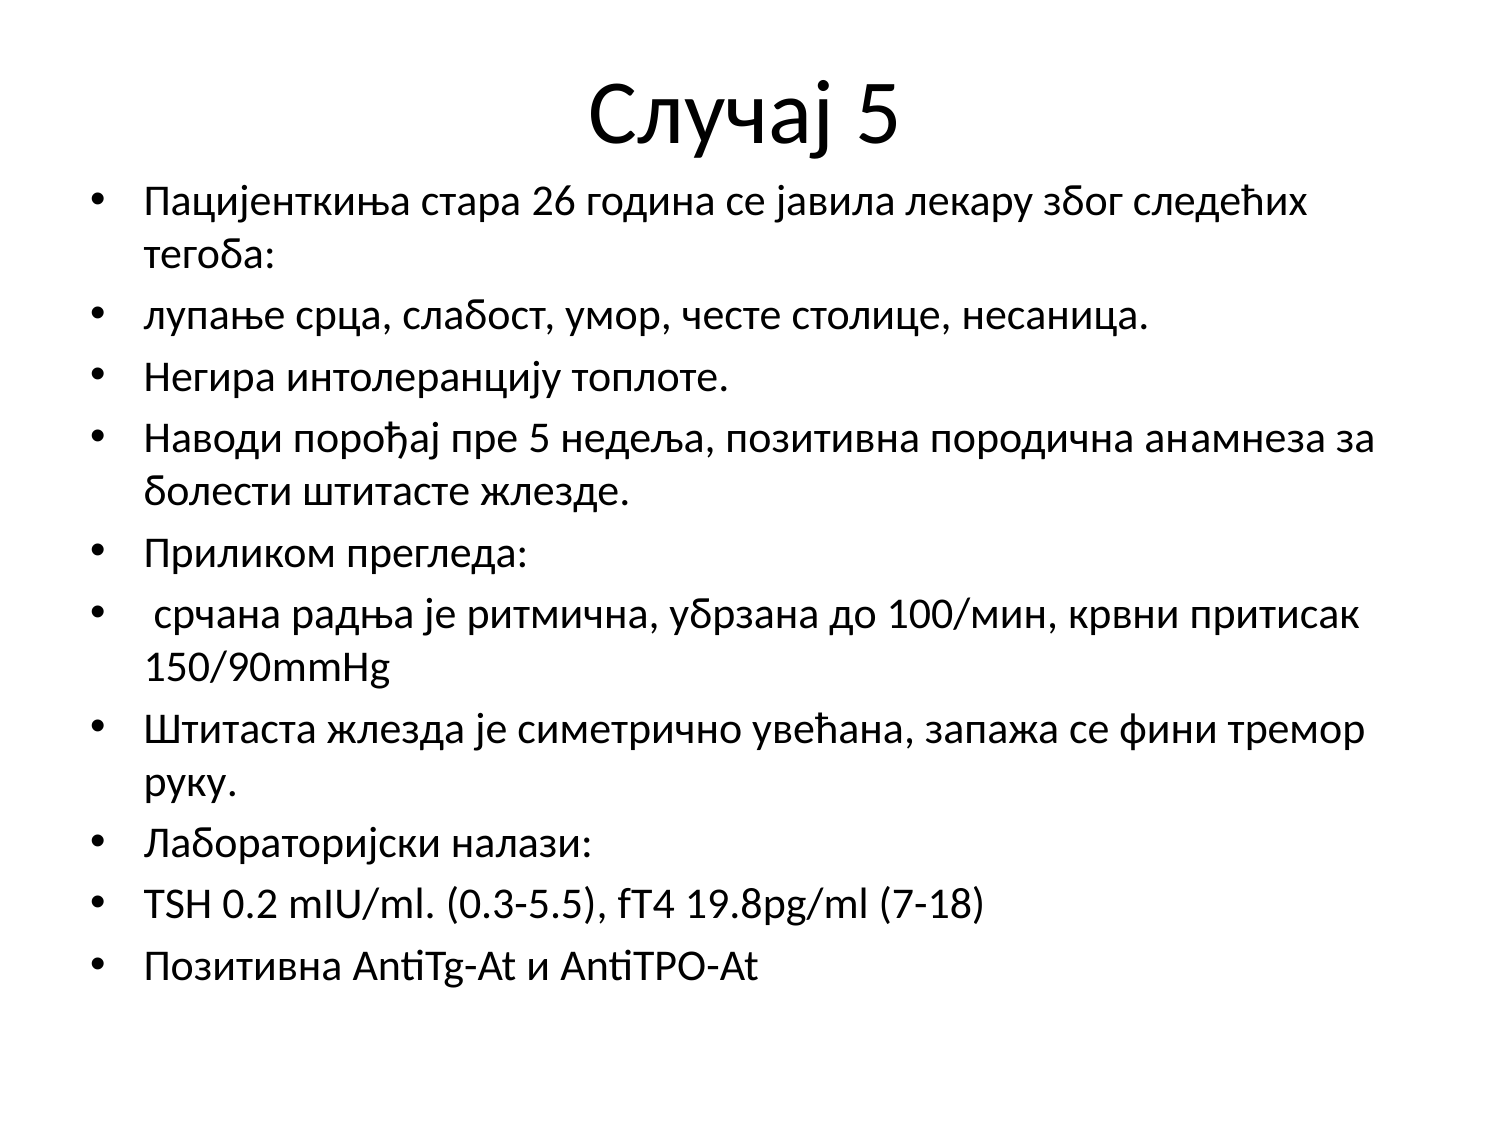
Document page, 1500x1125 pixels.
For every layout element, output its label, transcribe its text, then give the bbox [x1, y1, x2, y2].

title Случај 5 [70, 34, 1421, 178]
list Пацијенткиња стара 26 година се јавила лекару због следећих тегоба: лупање срца, слабост, умор, честе столице, несаница. Негира интолеранцију топлоте. Наводи порођај пре 5 недеља, позитивна породична анaмнеза за болести штитасте жлезде. Приликом прегледа: срчана радња је ритмична, убрзана до 100/мин, крвни притисак 150/90mmHg Штитаста жлезда је симетрично увећана, запажа се фини тремор руку. Лабораторијски налази: TSH 0.2 mIU/ml. (0.3-5.5), fT4 19.8pg/ml (7-18) Позитивна AntiTg-At и AntiTPO-At [74, 163, 1466, 1006]
